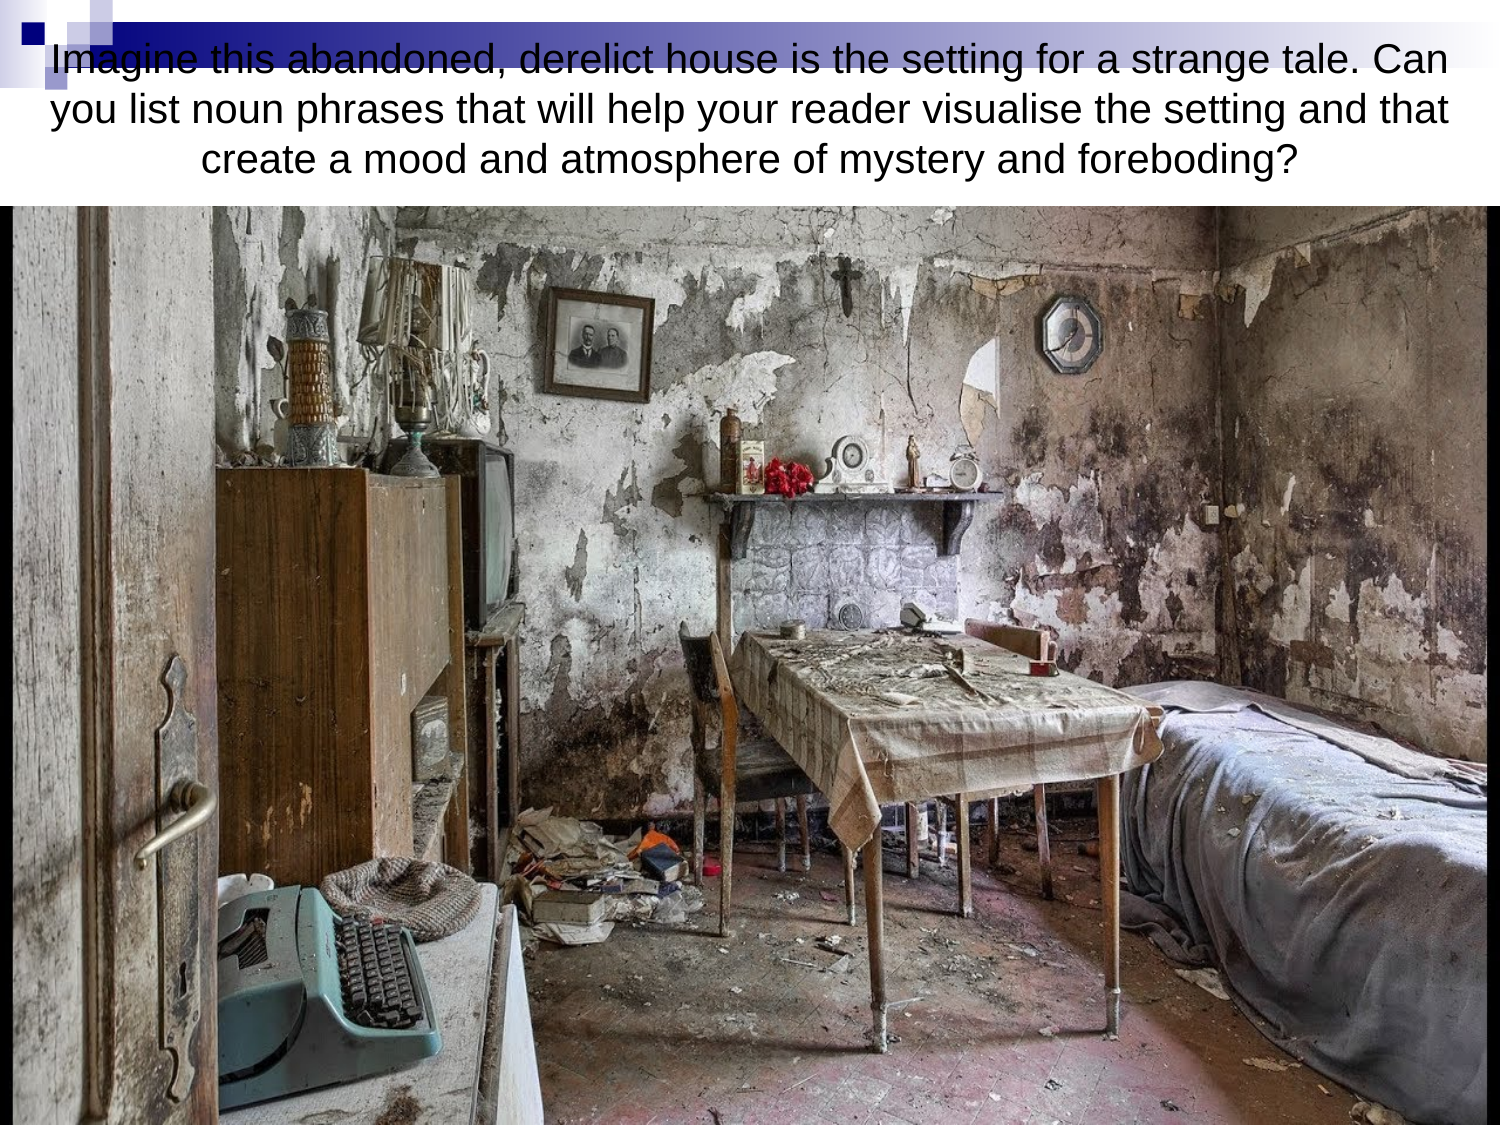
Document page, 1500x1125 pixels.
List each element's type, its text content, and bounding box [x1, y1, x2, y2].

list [0, 205, 1500, 1125]
text_box Imagine this abandoned, derelict house is the setting for a strange tale. Can you list noun phrases that will help your reader visualise the setting and that create a mood and atmosphere of mystery and foreboding? [0, 24, 1500, 190]
